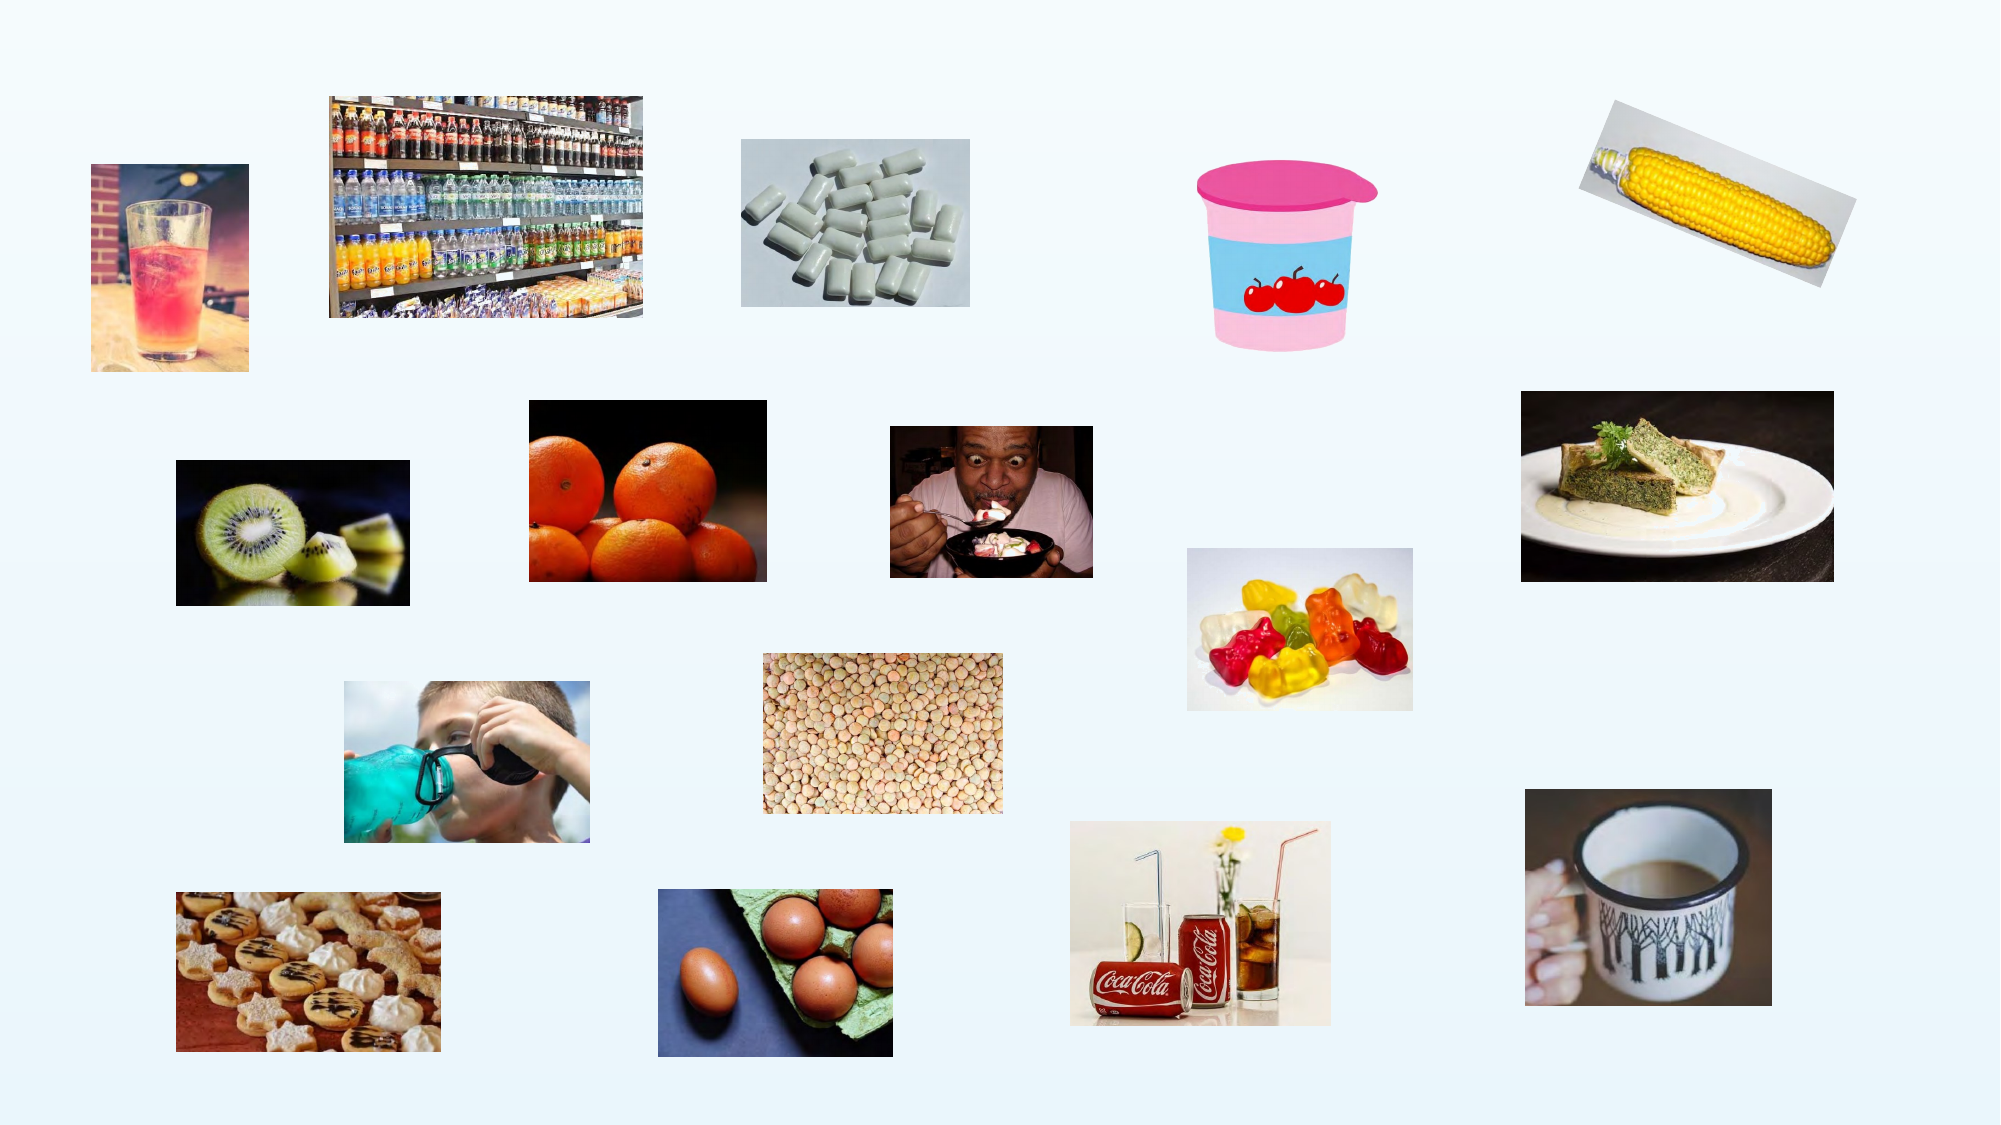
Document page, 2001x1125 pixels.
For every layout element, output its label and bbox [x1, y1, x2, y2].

picture [657, 889, 893, 1058]
picture [343, 681, 590, 843]
picture [329, 95, 643, 319]
picture [1579, 100, 1856, 287]
picture [1070, 821, 1331, 1027]
picture [1521, 390, 1835, 583]
picture [1183, 158, 1386, 361]
picture [889, 426, 1093, 579]
picture [175, 892, 442, 1053]
picture [91, 163, 249, 372]
picture [1186, 548, 1414, 711]
picture [762, 653, 1003, 815]
picture [740, 139, 970, 308]
picture [1525, 789, 1773, 1007]
picture [528, 400, 767, 583]
picture [175, 460, 410, 607]
